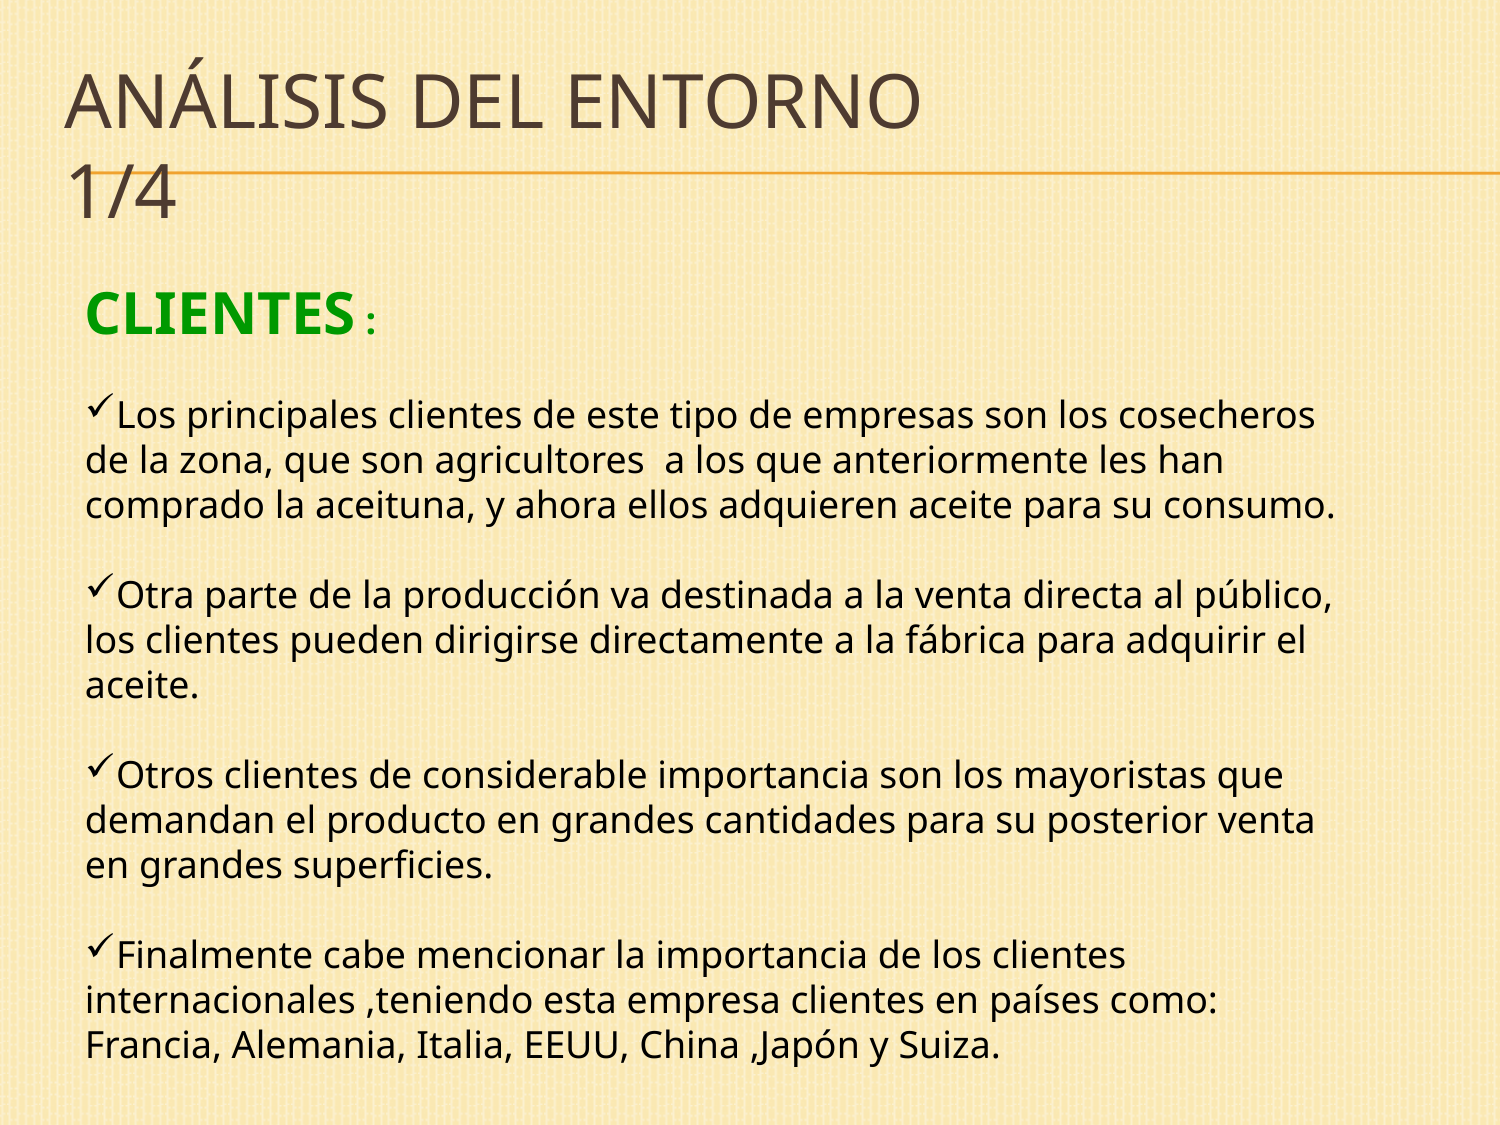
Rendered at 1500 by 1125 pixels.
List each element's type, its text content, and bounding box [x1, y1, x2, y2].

title Análisis del entorno 1/4 [49, 75, 1475, 213]
text_box CLIENTES : Los principales clientes de este tipo de empresas son los cosecheros de la zona, que son agricultores a los que anteriormente les han comprado la aceituna, y ahora ellos adquieren aceite para su consumo. Otra parte de la producción va destinada a la venta directa al público, los clientes pueden dirigirse directamente a la fábrica para adquirir el aceite. Otros clientes de considerable importancia son los mayoristas que demandan el producto en grandes cantidades para su posterior venta en grandes superficies. Finalmente cabe mencionar la importancia de los clientes internacionales ,teniendo esta empresa clientes en países como: Francia, Alemania, Italia, EEUU, China ,Japón y Suiza. [70, 268, 1383, 1125]
